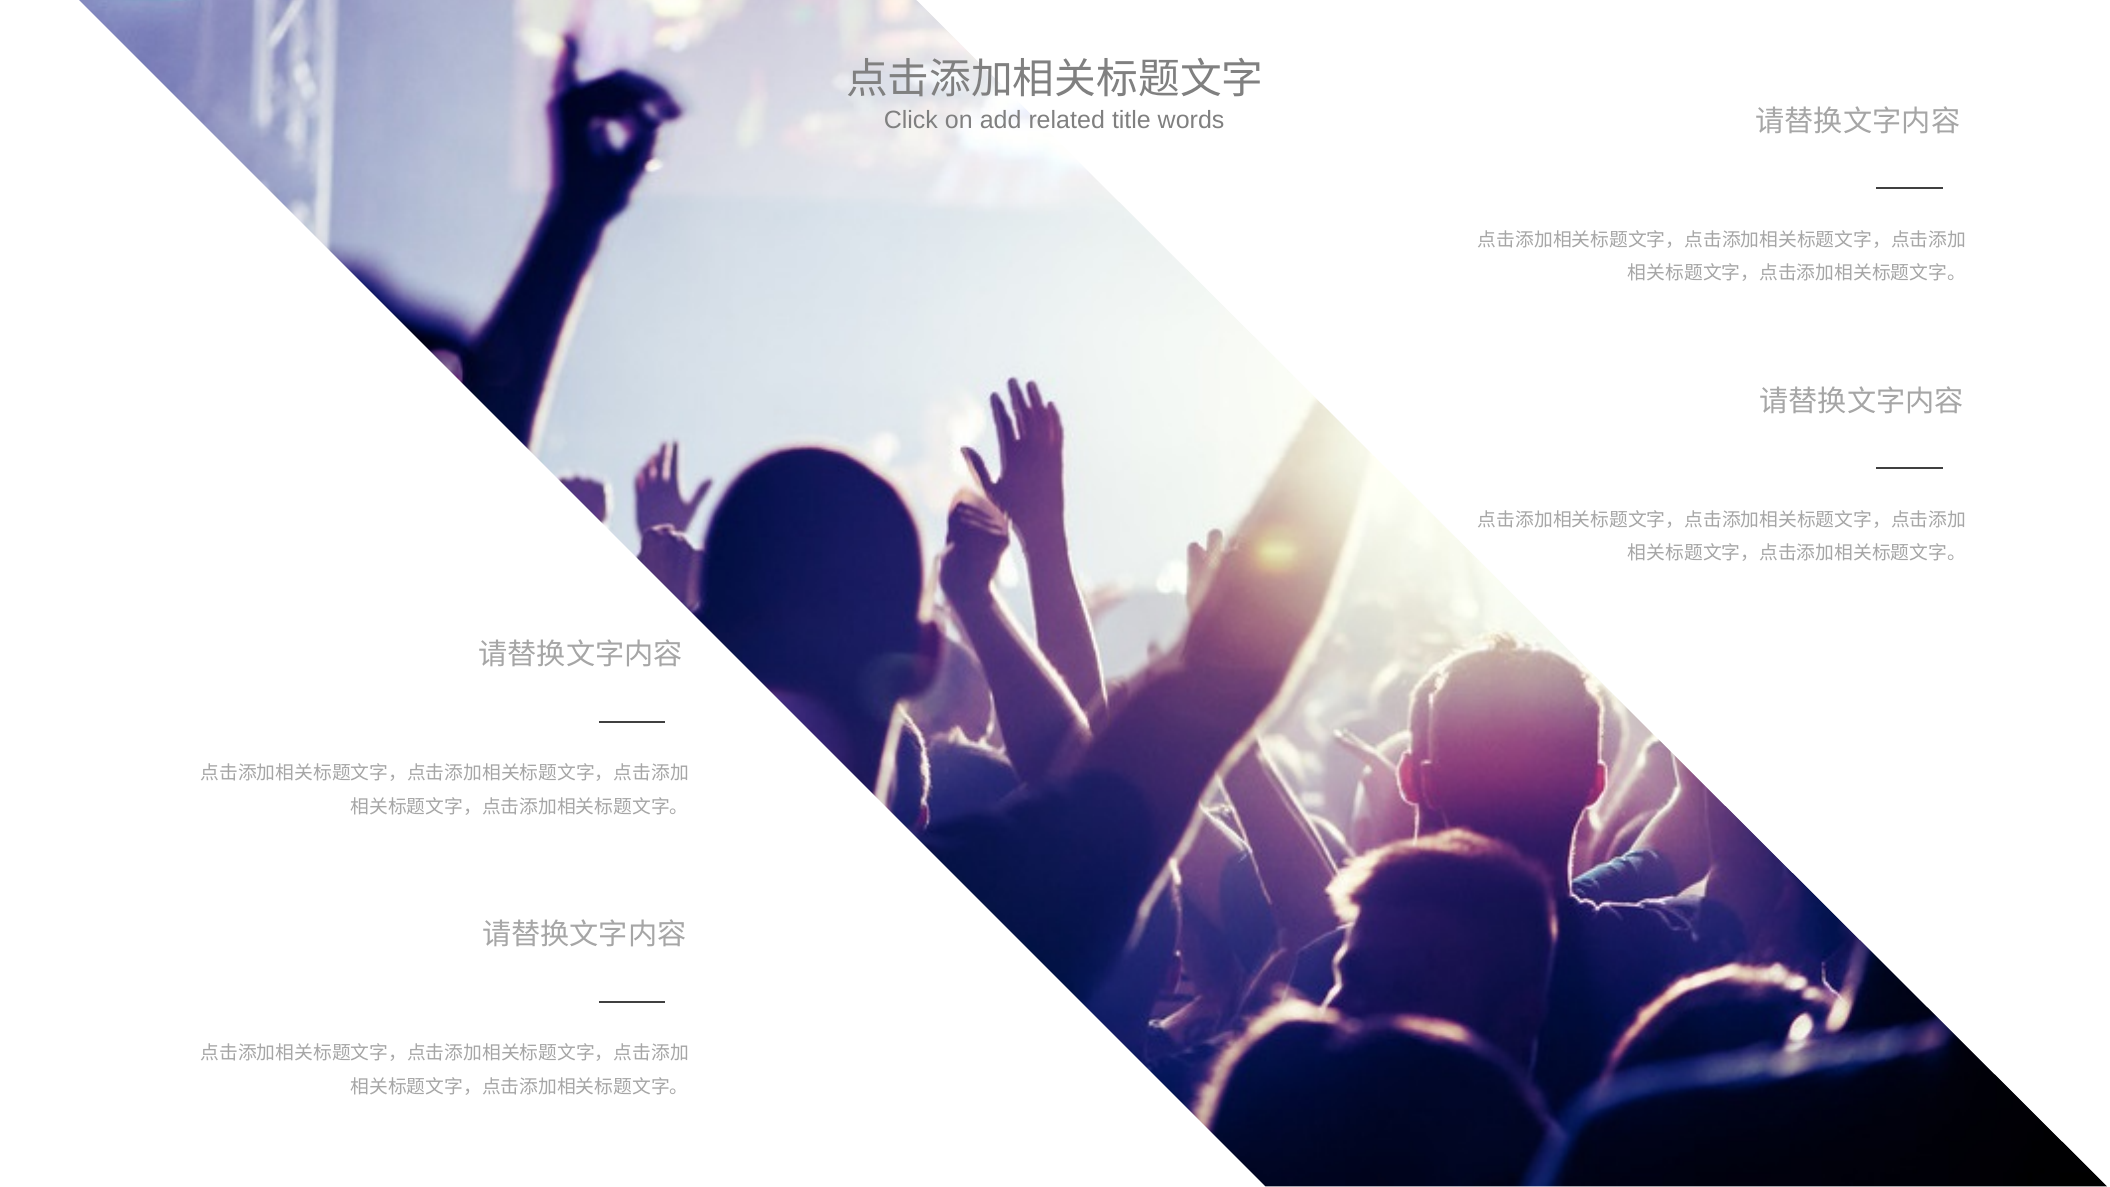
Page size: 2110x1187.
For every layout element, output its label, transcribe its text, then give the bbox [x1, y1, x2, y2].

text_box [1444, 94, 1981, 288]
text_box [1444, 374, 1981, 568]
text_box Click on add related title words [864, 95, 1246, 158]
text_box 点击添加相关标题文字 [803, 44, 1307, 107]
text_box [167, 628, 703, 822]
text_box [77, 0, 2110, 1187]
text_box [167, 907, 703, 1102]
